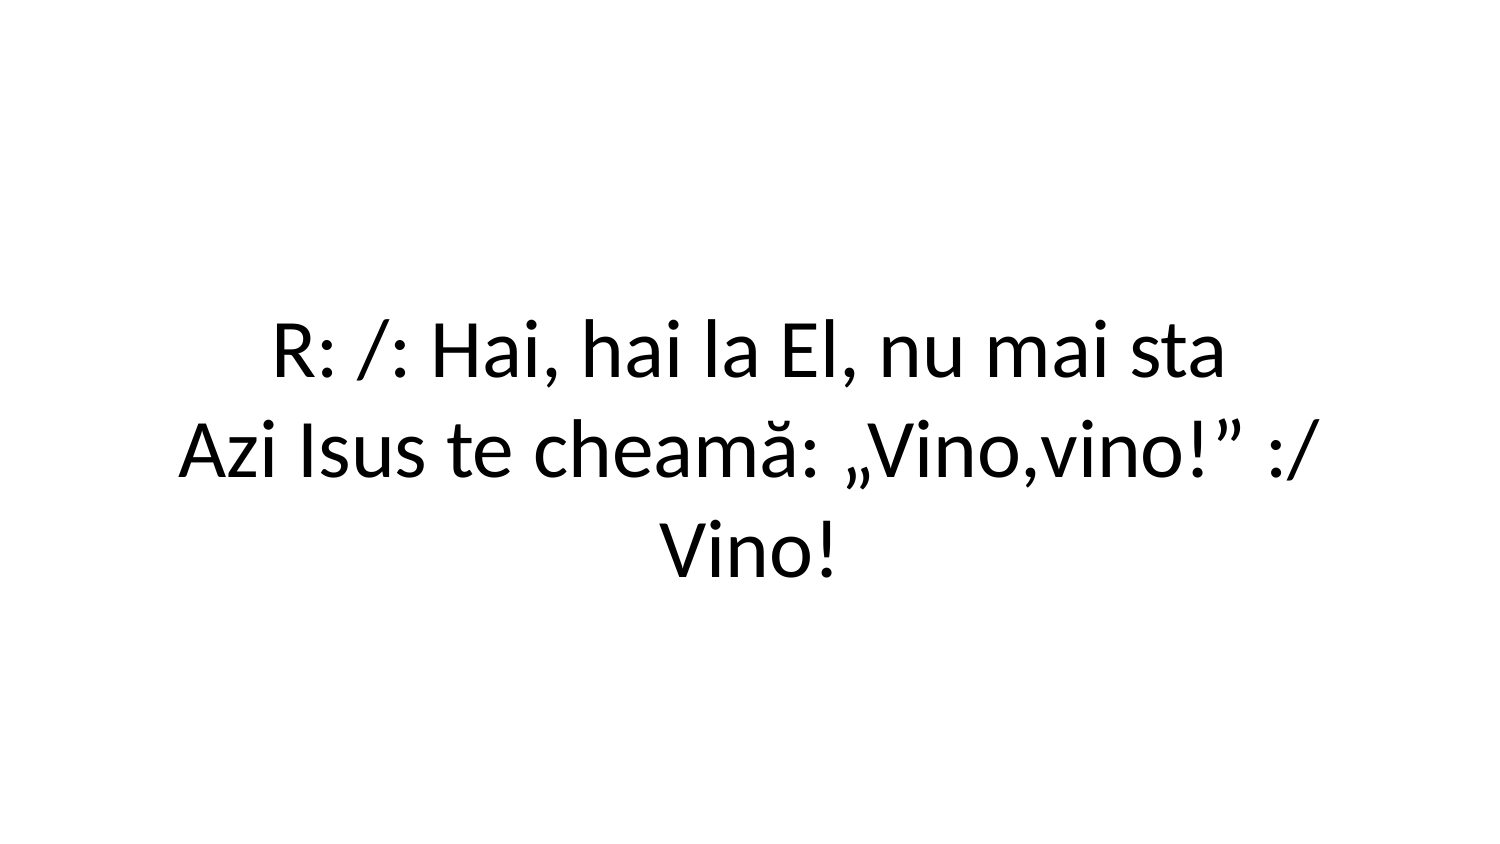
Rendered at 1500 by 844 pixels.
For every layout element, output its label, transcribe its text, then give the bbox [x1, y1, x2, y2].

text_box R: /: Hai, hai la El, nu mai sta Azi Isus te cheamă: „Vino,vino!” :/ Vino! [163, 242, 1336, 602]
